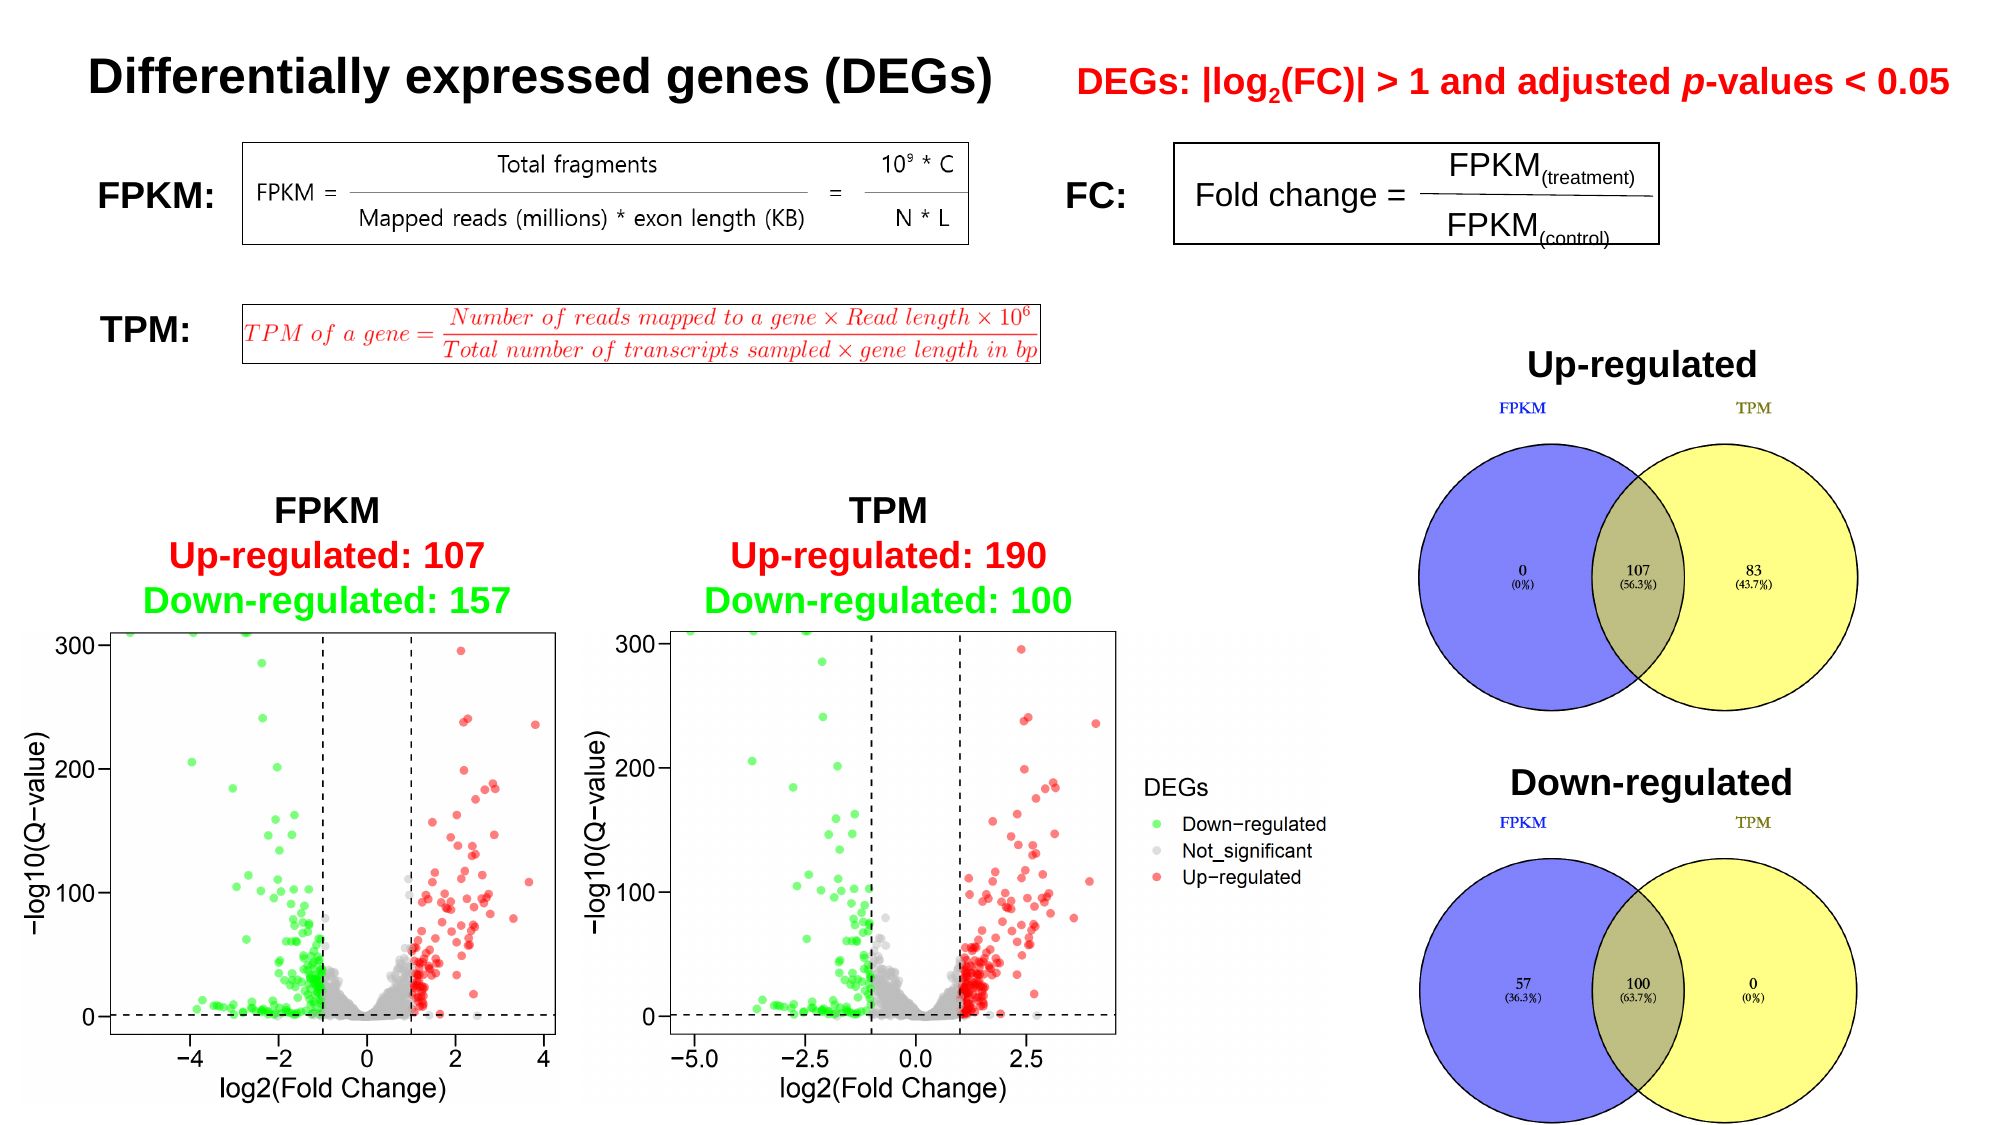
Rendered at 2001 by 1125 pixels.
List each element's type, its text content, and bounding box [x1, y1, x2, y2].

picture [1416, 400, 1860, 712]
picture [18, 626, 561, 1104]
text_box FC: [1050, 163, 1154, 223]
text_box Down-regulated [1420, 750, 1884, 811]
picture [1416, 811, 1860, 1125]
text_box Differentially expressed genes (DEGs) [72, 36, 1009, 111]
text_box FPKM: [82, 163, 241, 223]
text_box DEGs: |log2(FC)| > 1 and adjusted p-values < 0.05 [1061, 49, 1987, 116]
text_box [1173, 135, 1659, 252]
picture [241, 142, 969, 245]
picture [578, 625, 1329, 1104]
text_box FPKM Up-regulated: 107 Down-regulated: 157 [95, 478, 560, 626]
text_box TPM: [85, 297, 218, 358]
text_box Up-regulated [1410, 332, 1875, 392]
text_box TPM Up-regulated: 190 Down-regulated: 100 [656, 478, 1121, 625]
picture [241, 304, 1041, 364]
